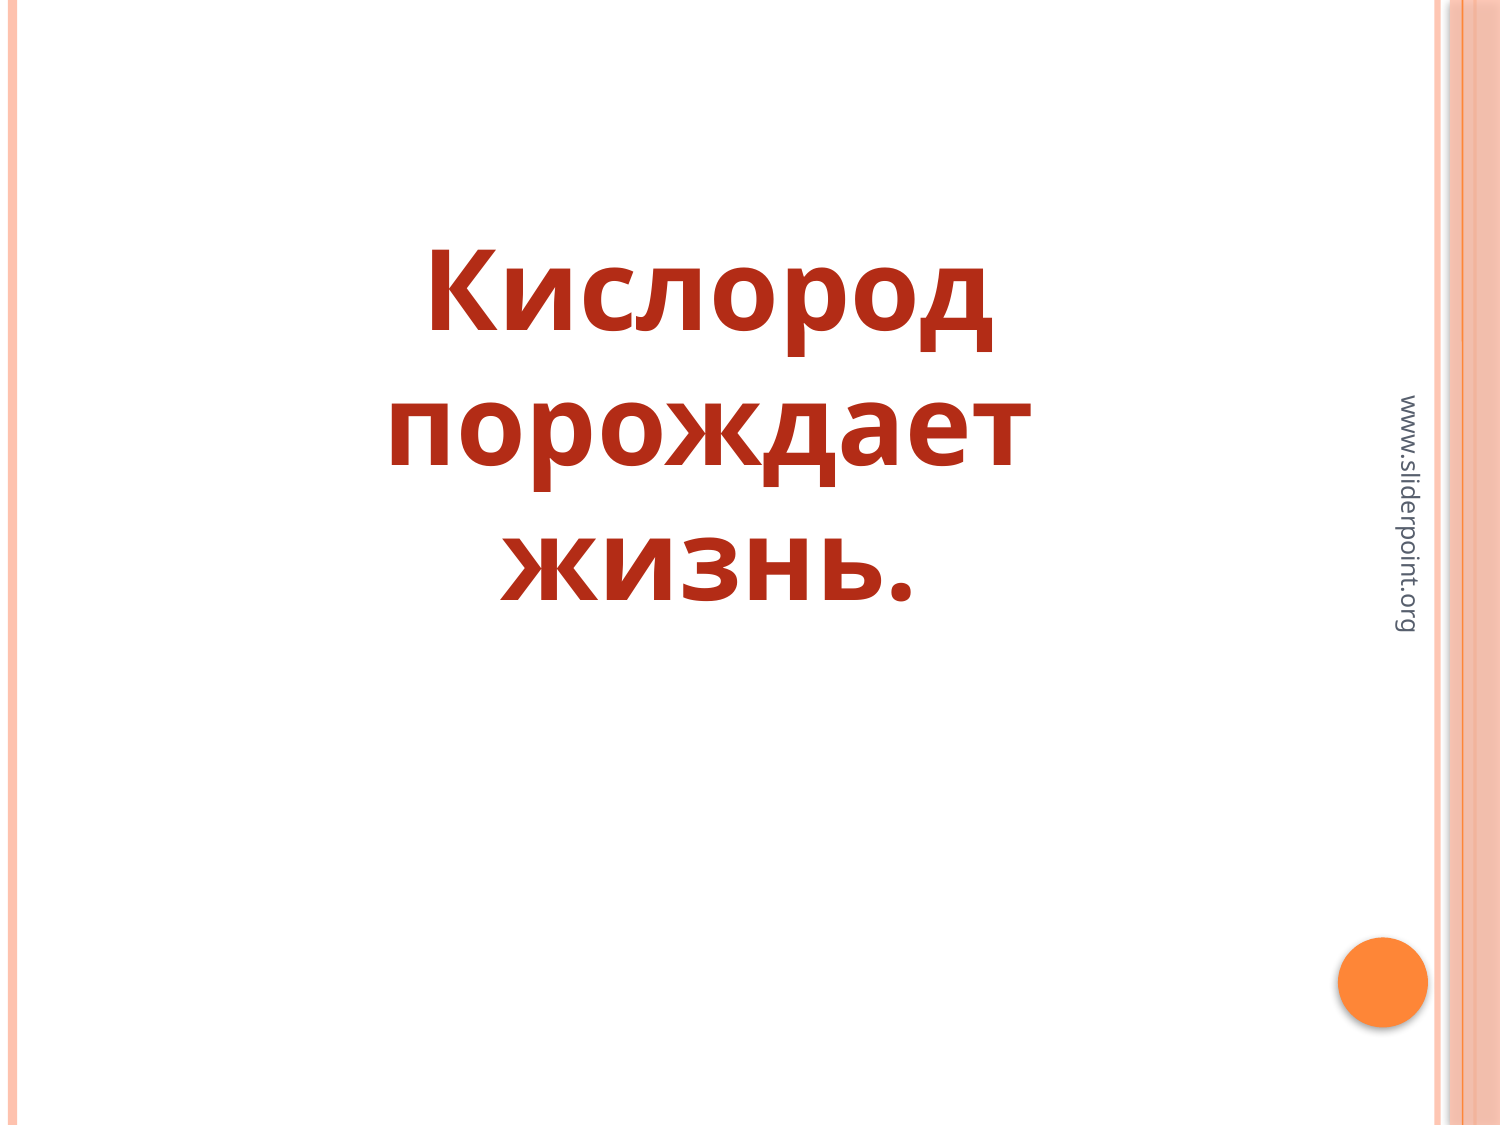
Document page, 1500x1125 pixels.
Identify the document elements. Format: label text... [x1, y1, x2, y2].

text_box Кислород порождает жизнь. [152, 210, 1266, 631]
footer www.sliderpoint.org [1379, 380, 1440, 906]
